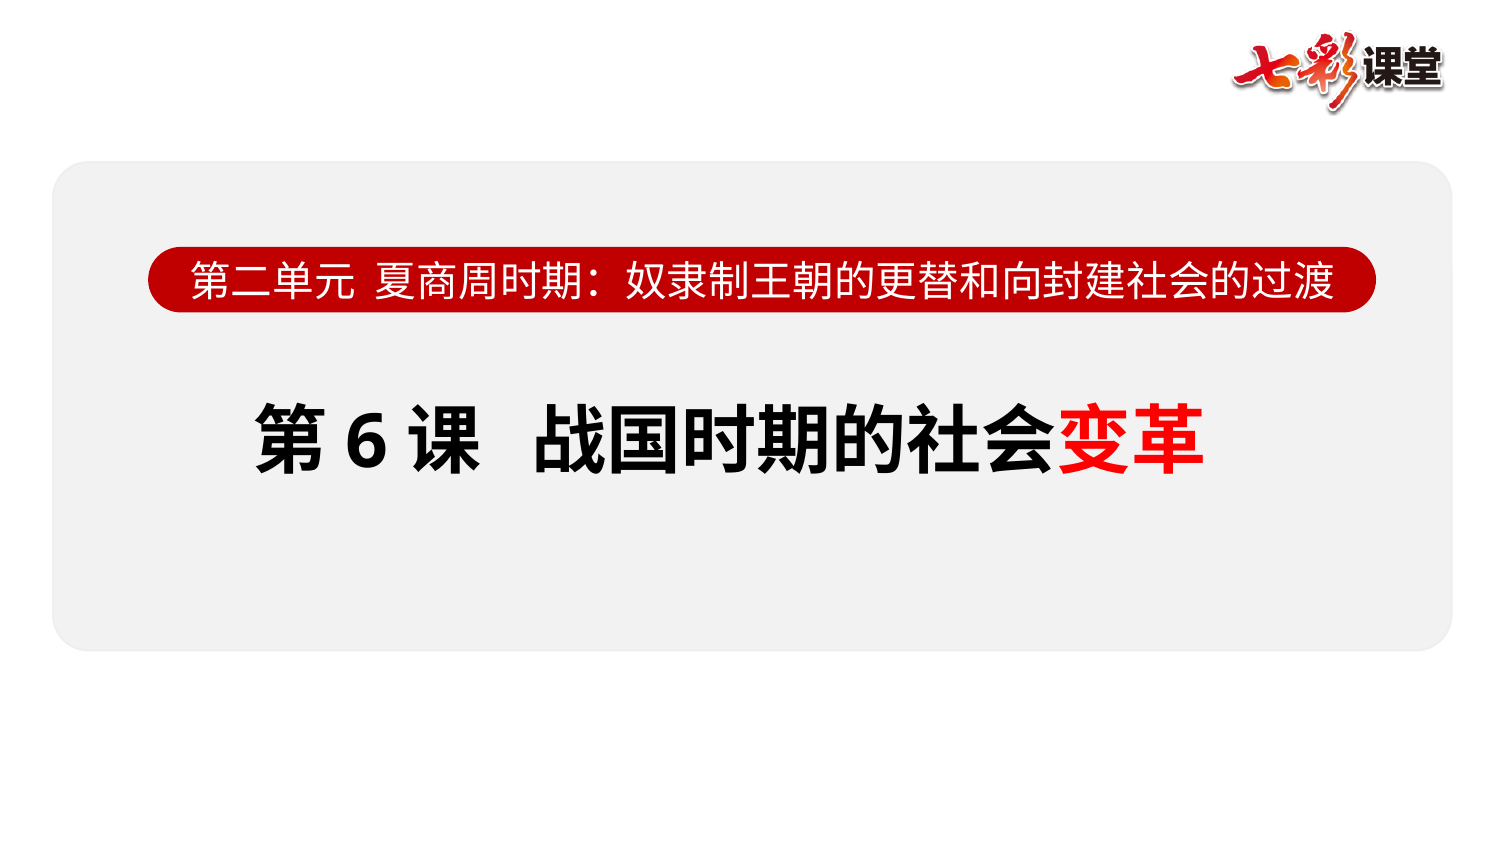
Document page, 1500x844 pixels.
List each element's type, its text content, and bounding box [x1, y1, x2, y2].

text_box [52, 161, 1453, 652]
text_box 第6课 战国时期的社会变革 [83, 384, 1427, 490]
text_box 第二单元 夏商周时期：奴隶制王朝的更替和向封建社会的过渡 [147, 245, 1378, 314]
picture [1228, 26, 1449, 116]
